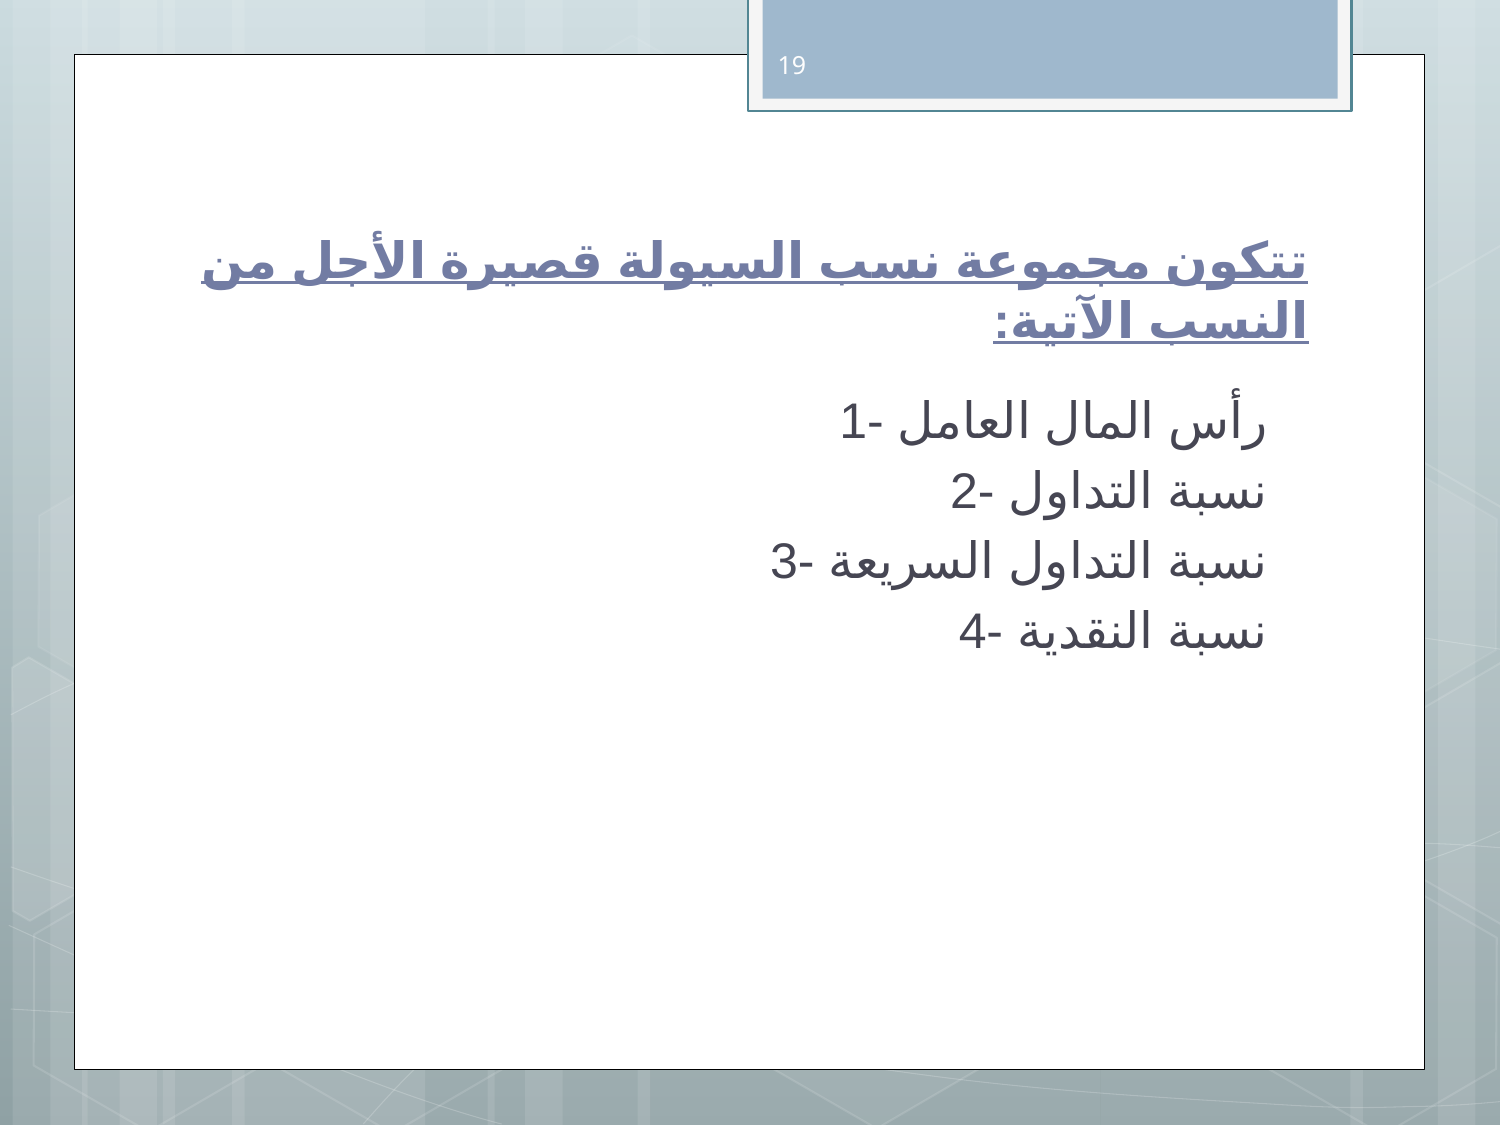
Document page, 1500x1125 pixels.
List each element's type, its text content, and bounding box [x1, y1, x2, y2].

title تتكون مجموعة نسب السيولة قصيرة الأجل من النسب الآتية: [171, 168, 1324, 357]
slide_number 19 [762, 36, 982, 97]
list 1- رأس المال العامل 2- نسبة التداول 3- نسبة التداول السريعة 4- نسبة النقدية [171, 381, 1283, 957]
